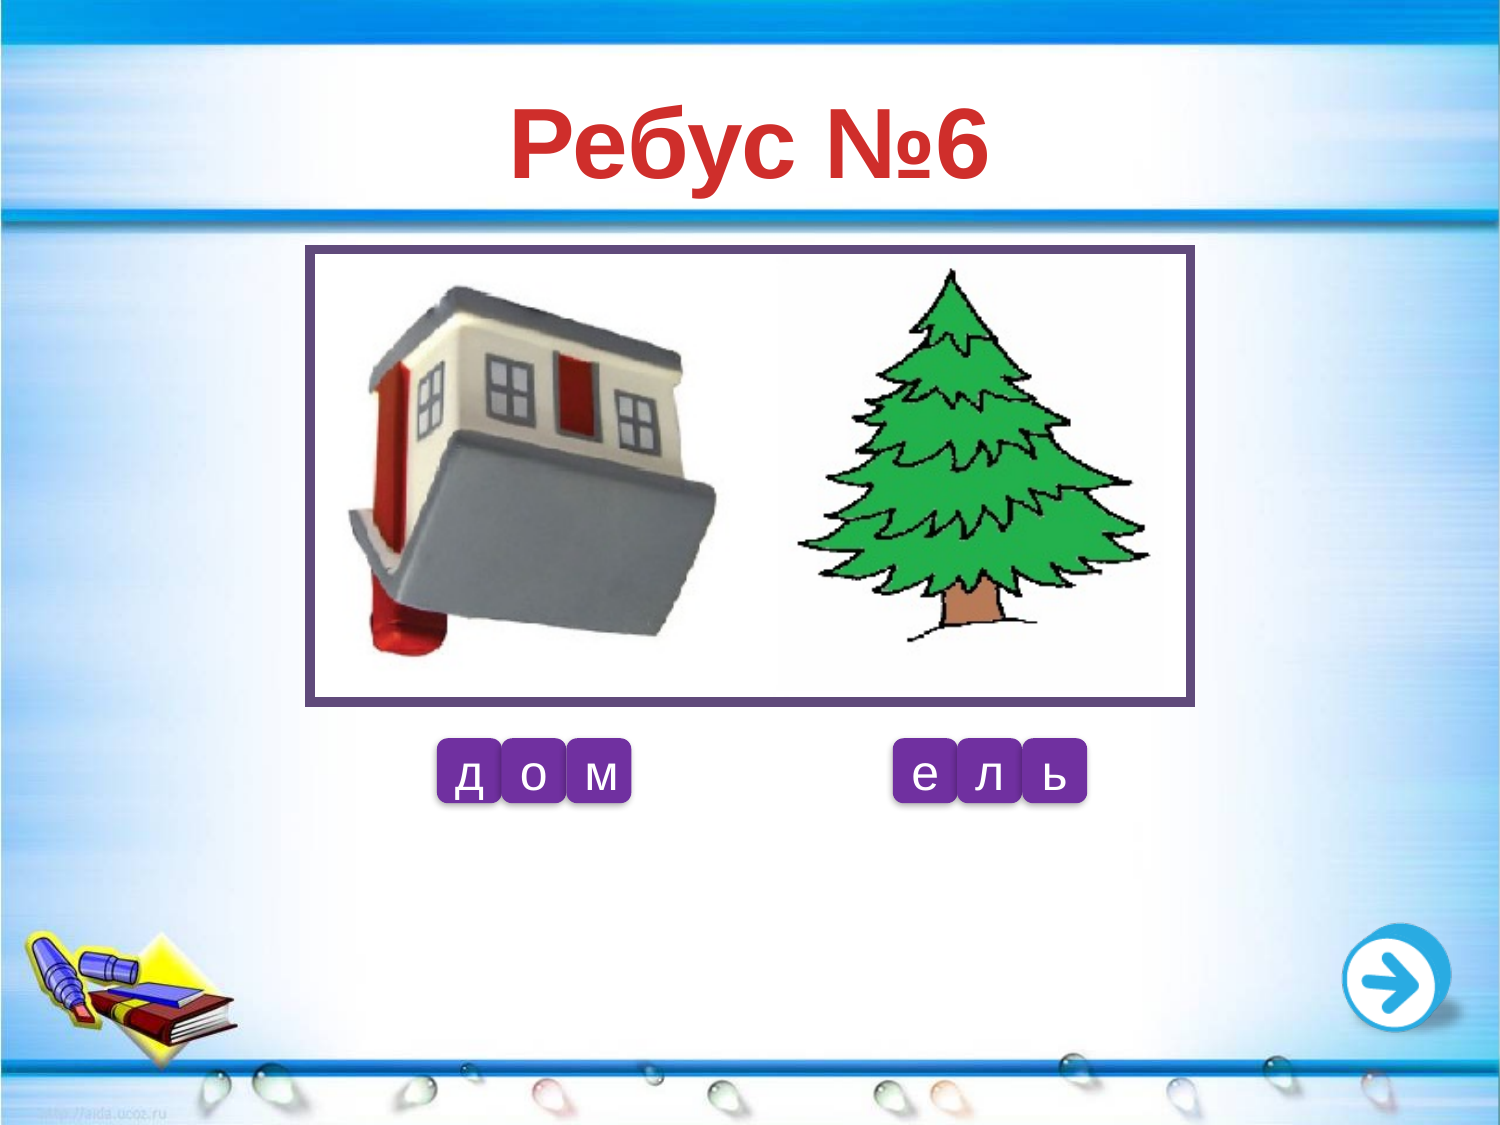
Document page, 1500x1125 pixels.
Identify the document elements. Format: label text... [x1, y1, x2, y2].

text_box [0, 917, 205, 1064]
text_box е [892, 738, 955, 804]
text_box д [436, 738, 500, 804]
title Ребус №6 [75, 45, 1425, 233]
text_box о [501, 738, 564, 804]
text_box м [566, 738, 632, 804]
text_box л [957, 738, 1020, 804]
picture [0, 0, 1500, 1125]
text_box ь [1022, 738, 1088, 804]
